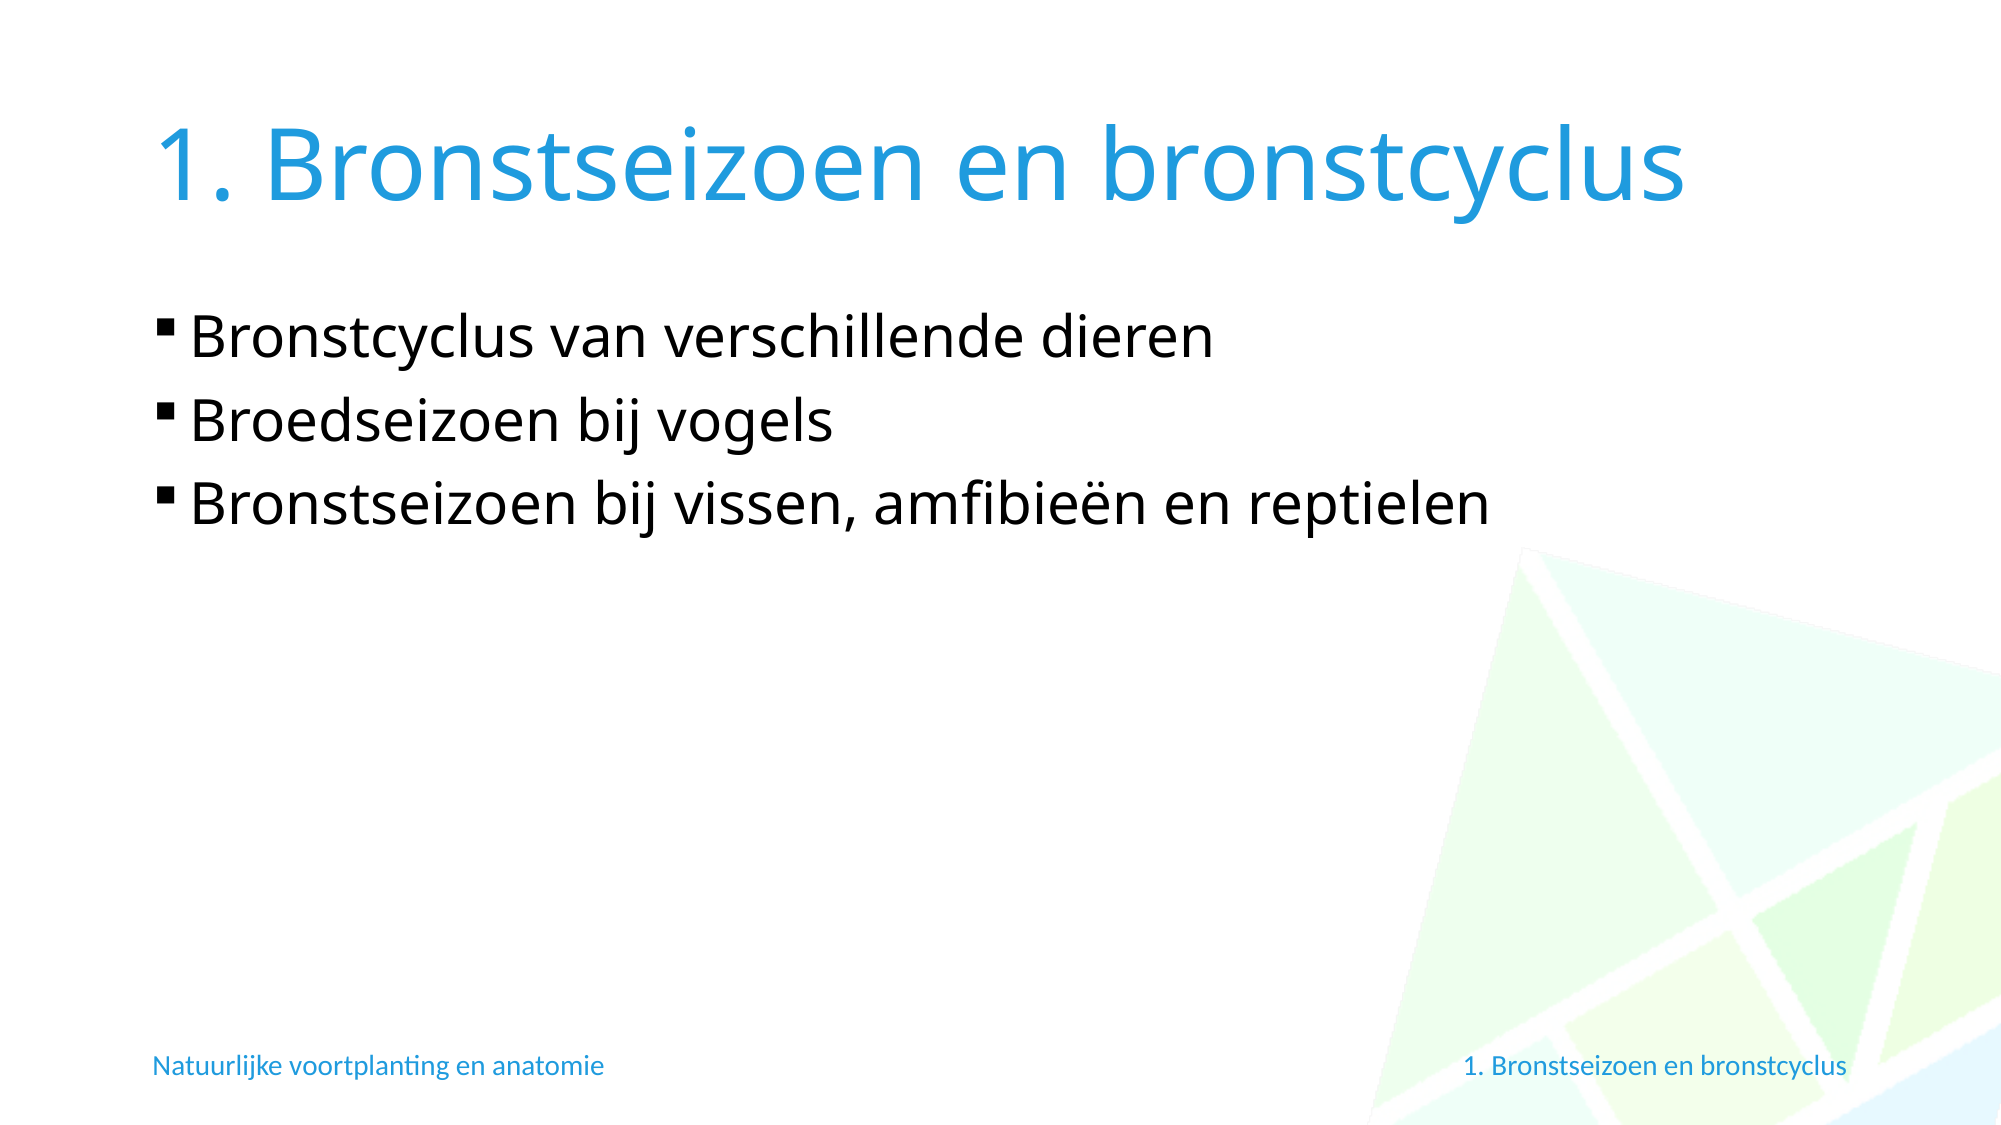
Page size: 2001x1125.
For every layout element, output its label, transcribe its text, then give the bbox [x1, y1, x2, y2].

list Bronstcyclus van verschillende dieren Broedseizoen bij vogels Bronstseizoen bij vissen, amfibieën en reptielen [137, 299, 1863, 1014]
list Natuurlijke voortplanting en anatomie [137, 1042, 642, 1086]
title 1. Bronstseizoen en bronstcyclus [137, 59, 1863, 278]
list 1. Bronstseizoen en bronstcyclus [1412, 1042, 1863, 1103]
